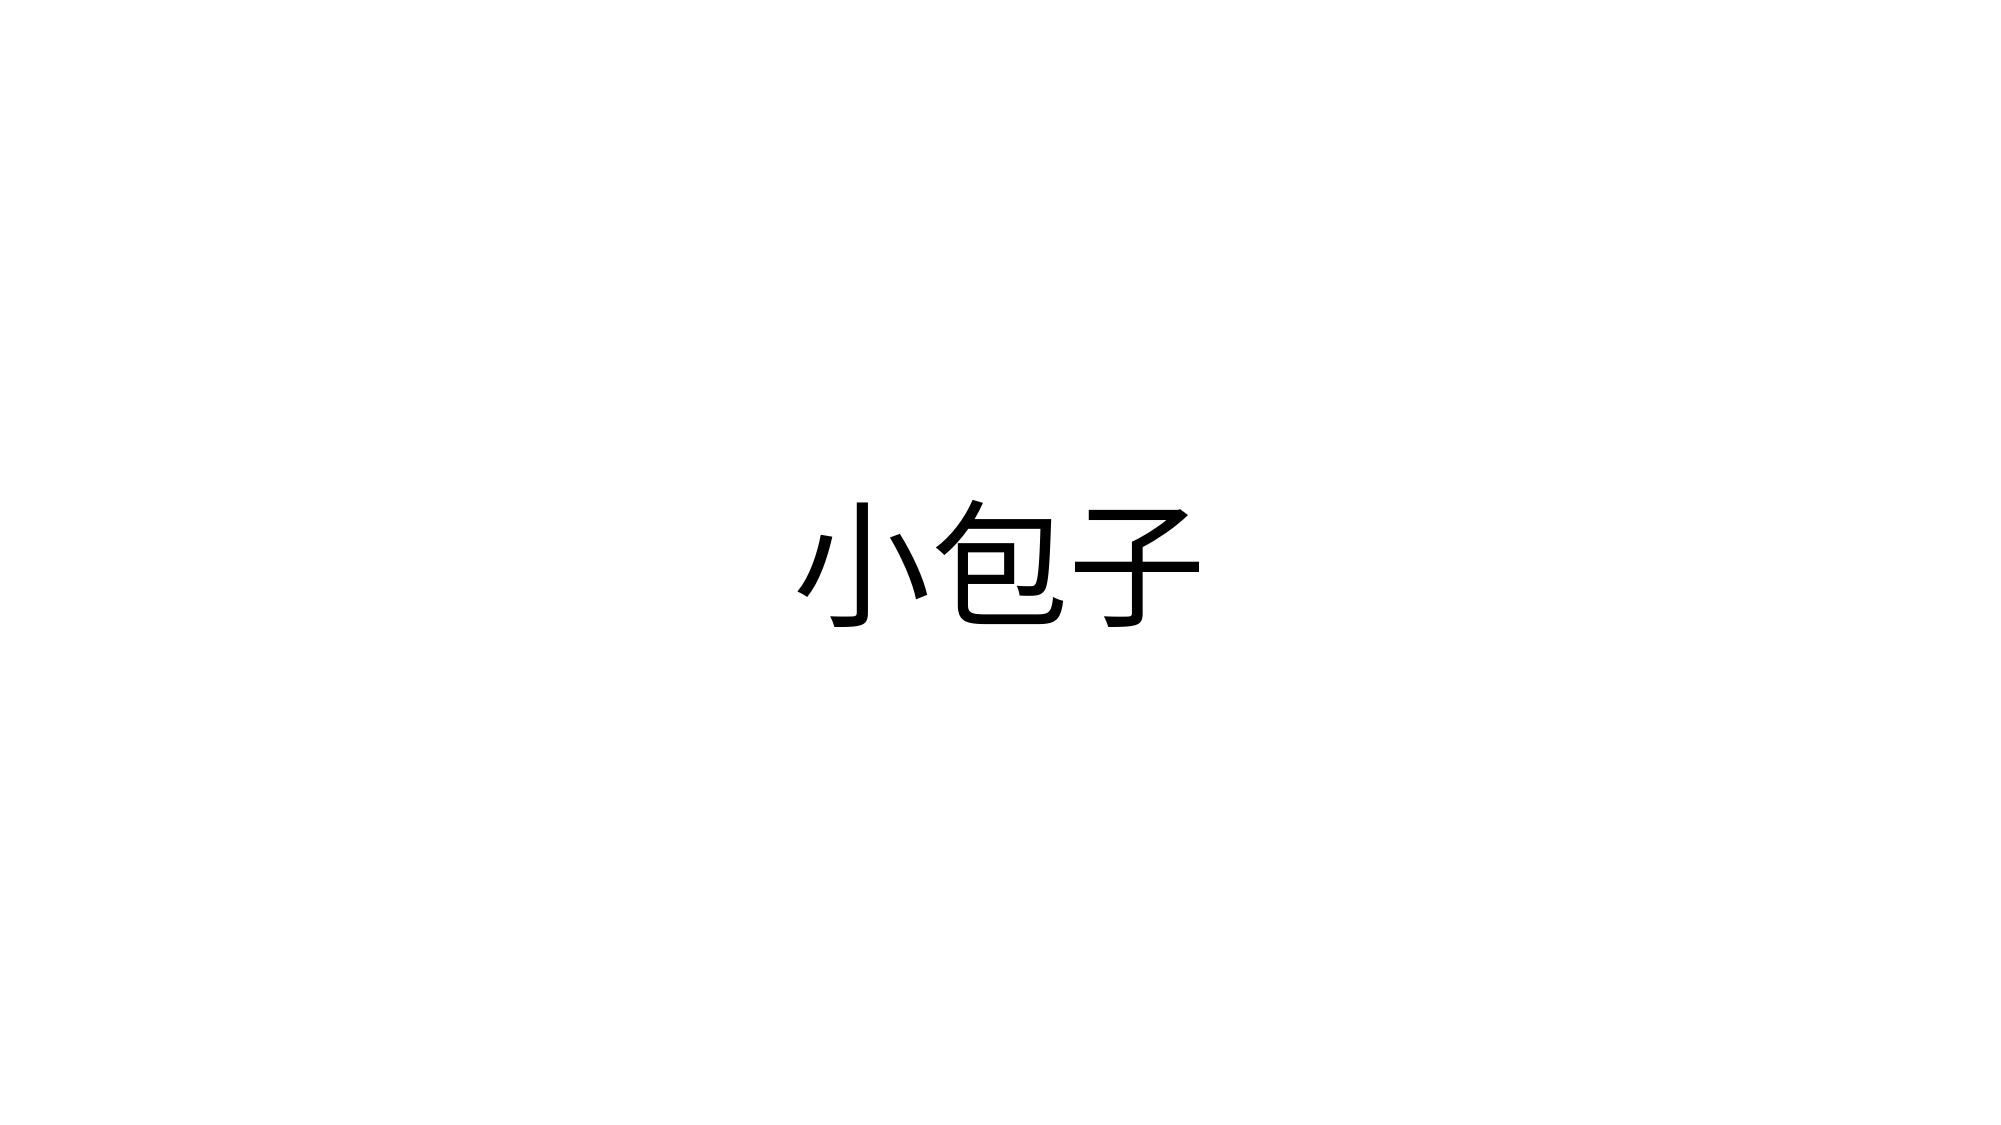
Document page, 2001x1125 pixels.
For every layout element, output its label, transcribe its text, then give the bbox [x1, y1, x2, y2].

text_box 小包子 [500, 471, 1500, 652]
